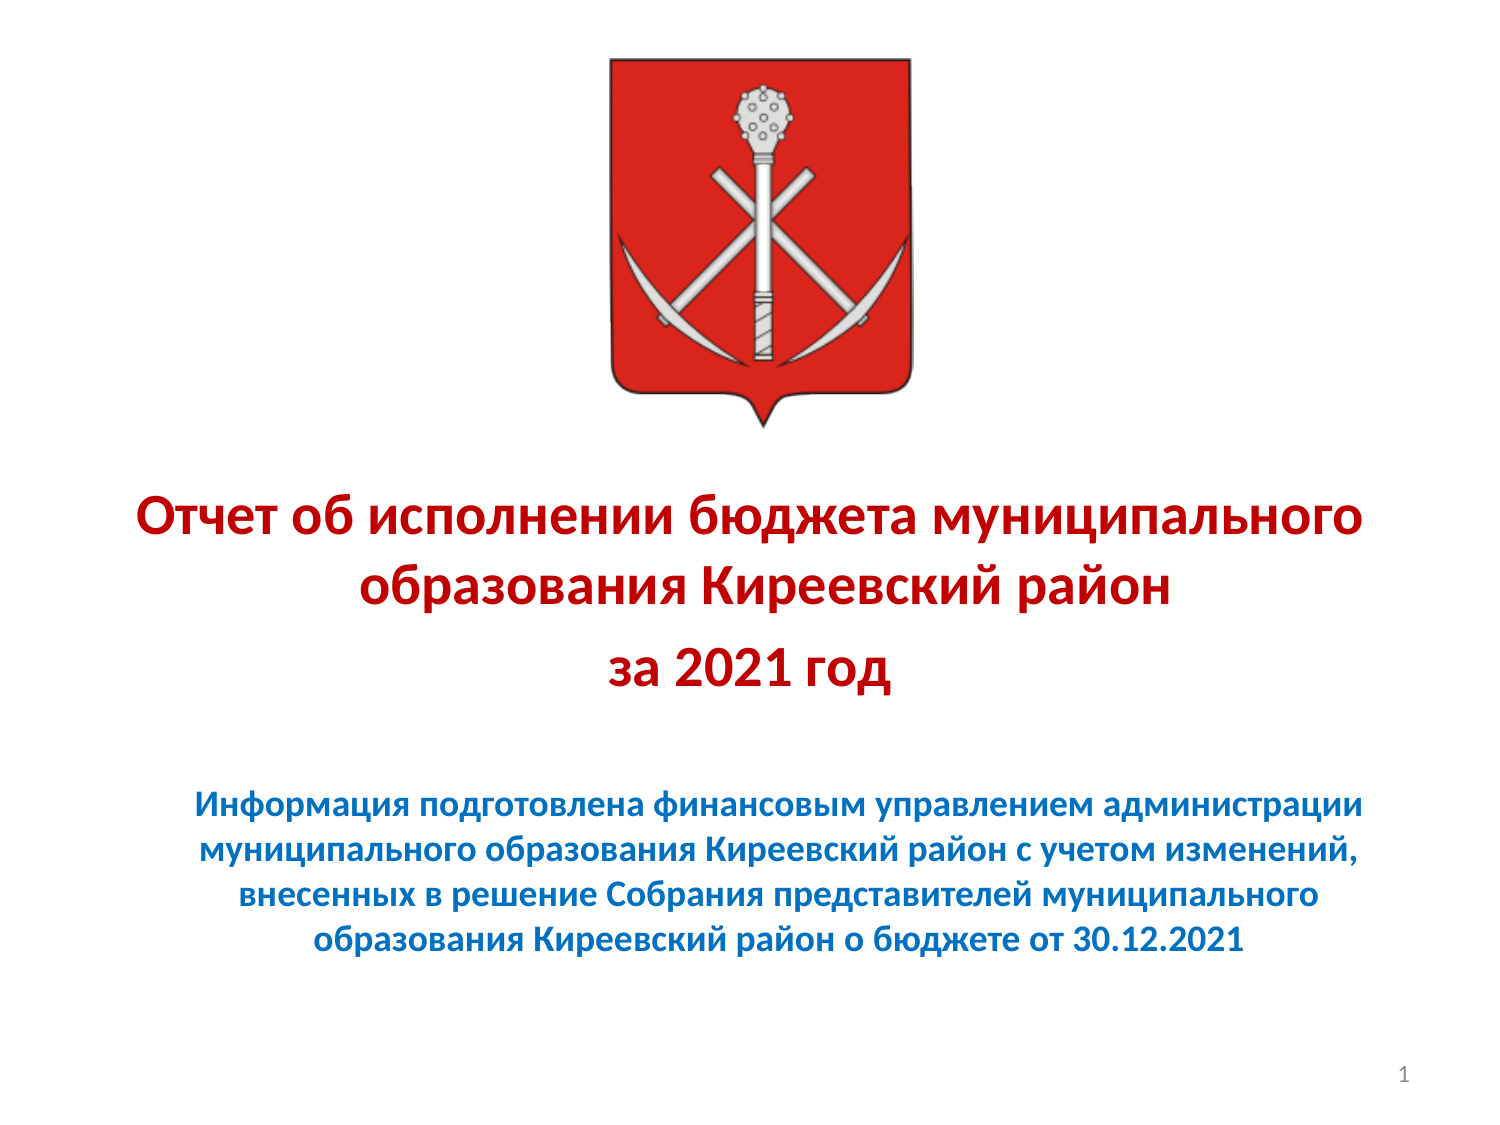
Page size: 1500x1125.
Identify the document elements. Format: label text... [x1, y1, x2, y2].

slide_number 1 [1074, 1042, 1425, 1103]
text_box Отчет об исполнении бюджета муниципального образования Киреевский район за 2021 год [93, 468, 1407, 706]
picture [609, 58, 915, 430]
text_box Информация подготовлена финансовым управлением администрации муниципального образования Киреевский район с учетом изменений, внесенных в решение Собрания представителей муниципального образования Киреевский район о бюджете от 30.12.2021 [175, 726, 1383, 1012]
